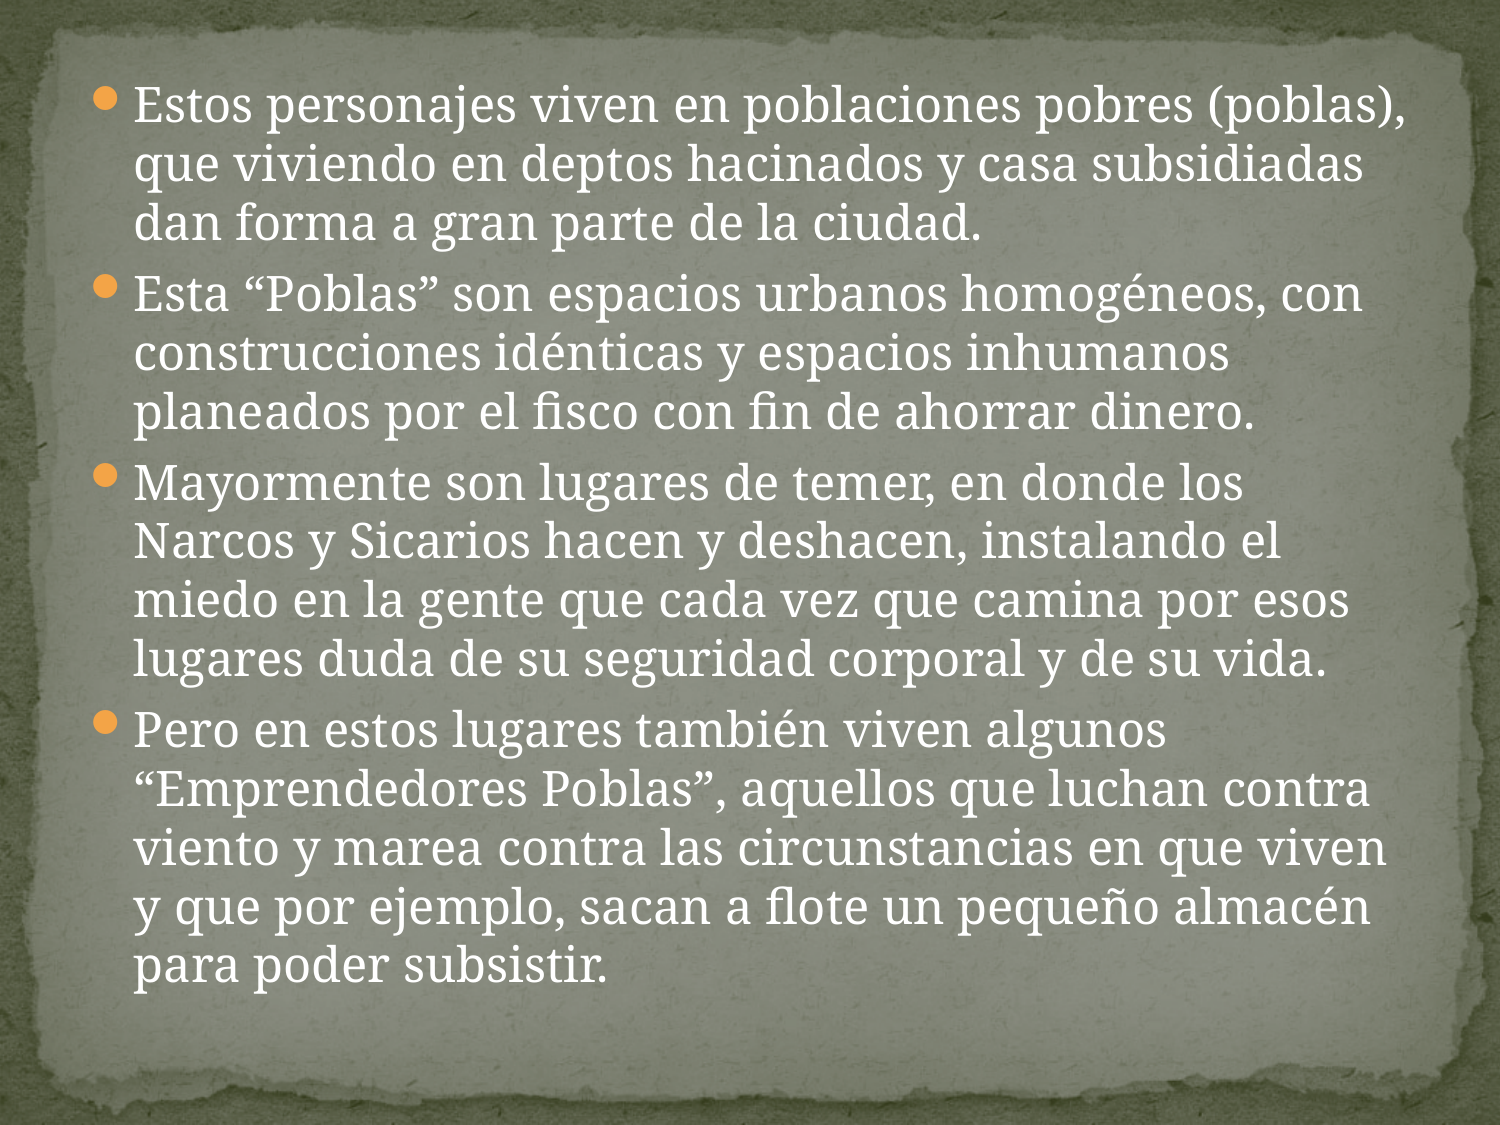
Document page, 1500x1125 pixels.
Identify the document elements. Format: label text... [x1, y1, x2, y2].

list Estos personajes viven en poblaciones pobres (poblas), que viviendo en deptos hacinados y casa subsidiadas dan forma a gran parte de la ciudad. Esta “Poblas” son espacios urbanos homogéneos, con construcciones idénticas y espacios inhumanos planeados por el fisco con fin de ahorrar dinero. Mayormente son lugares de temer, en donde los Narcos y Sicarios hacen y deshacen, instalando el miedo en la gente que cada vez que camina por esos lugares duda de su seguridad corporal y de su vida. Pero en estos lugares también viven algunos “Emprendedores Poblas”, aquellos que luchan contra viento y marea contra las circunstancias en que viven y que por ejemplo, sacan a flote un pequeño almacén para poder subsistir. [75, 66, 1425, 1005]
